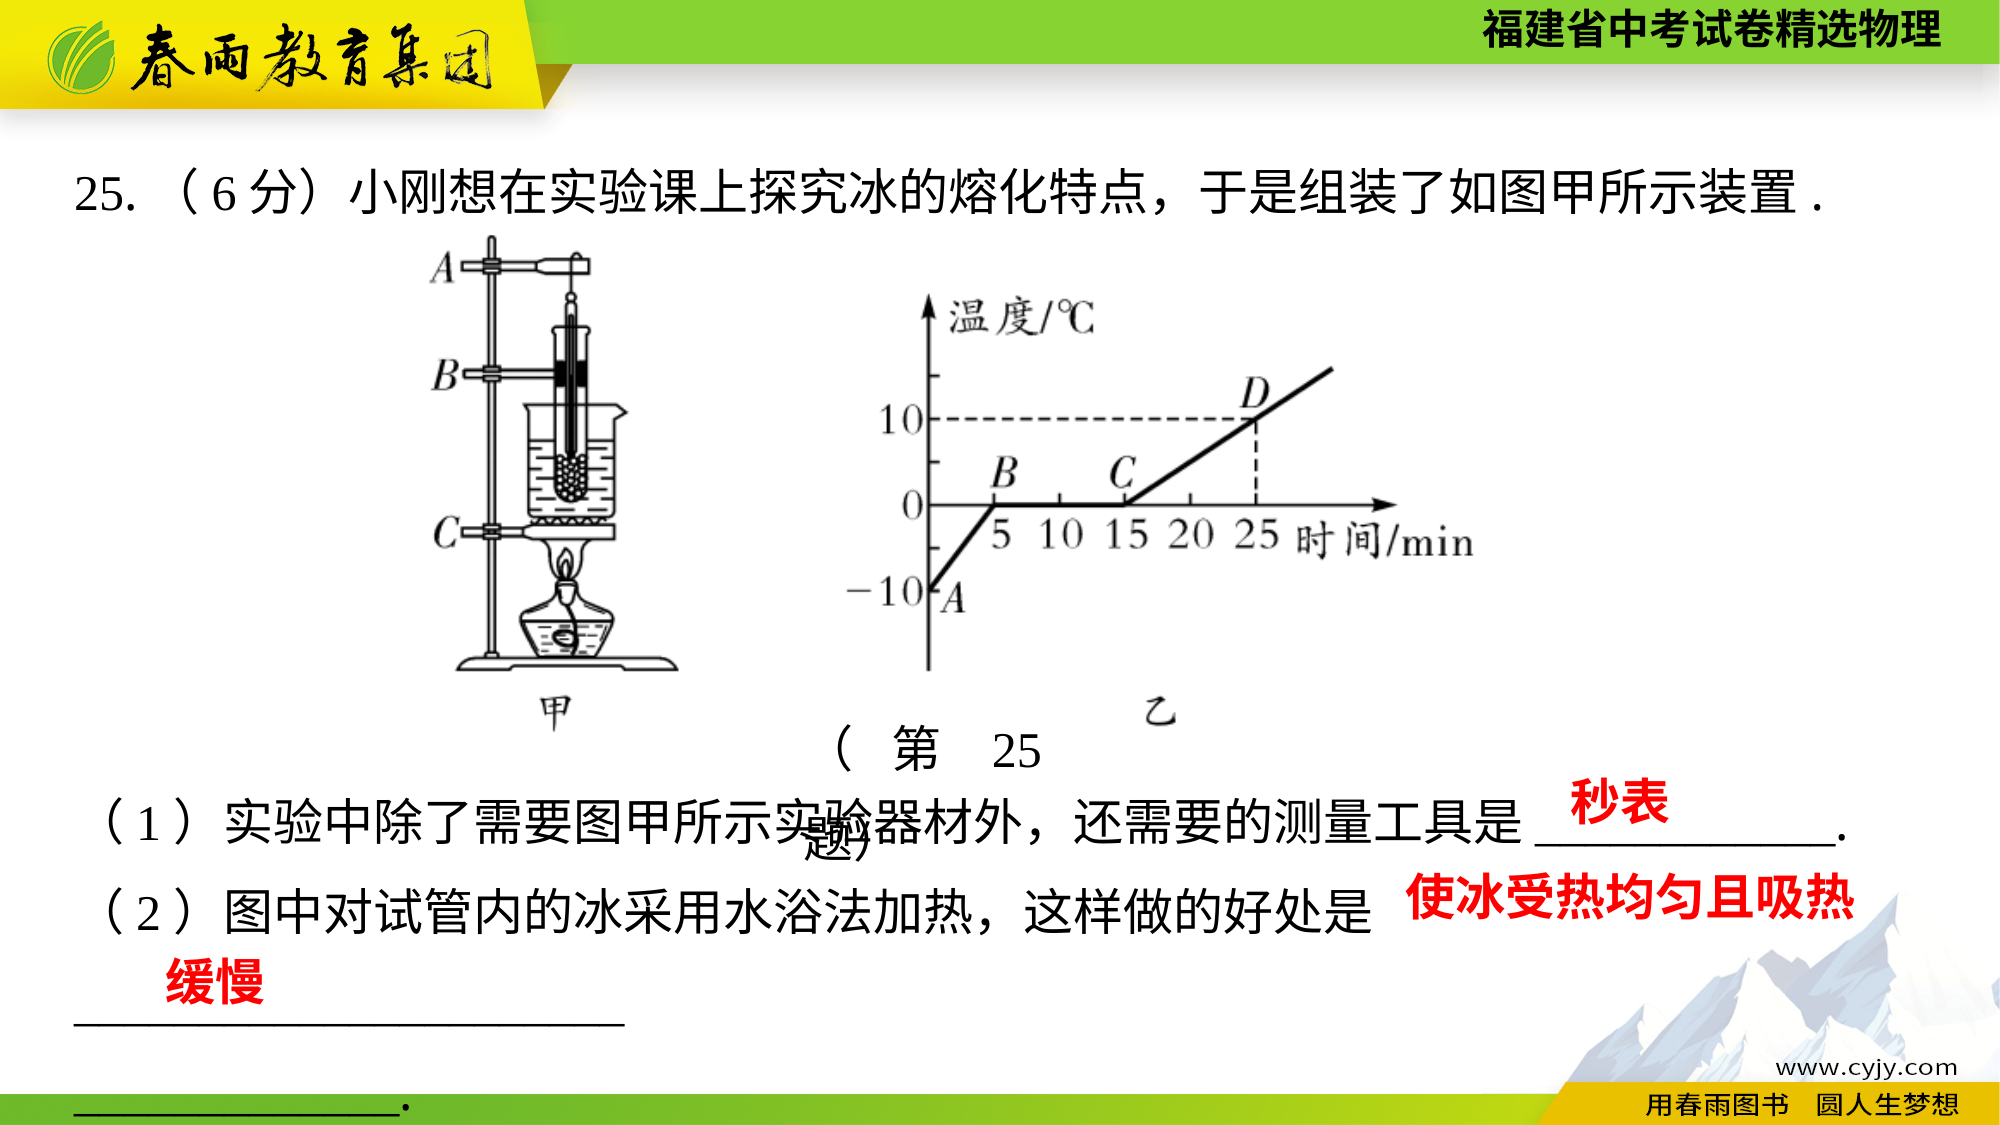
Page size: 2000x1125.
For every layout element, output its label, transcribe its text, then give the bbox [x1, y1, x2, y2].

text_box 缓慢 [150, 943, 281, 1018]
text_box 秒表 [1556, 763, 1686, 838]
text_box （第25题） [788, 750, 1069, 786]
picture [0, 0, 2000, 1125]
text_box 使冰受热均匀且吸热 [1390, 857, 1871, 933]
list 25.（6分）小刚想在实验课上探究冰的熔化特点，于是组装了如图甲所示装置. （1）实验中除了需要图甲所示实验器材外，还需要的测量工具是____________. （2）图中对试管内的冰采用水浴法加热，这样做的好处是______________________ _____________. [59, 122, 1944, 1047]
